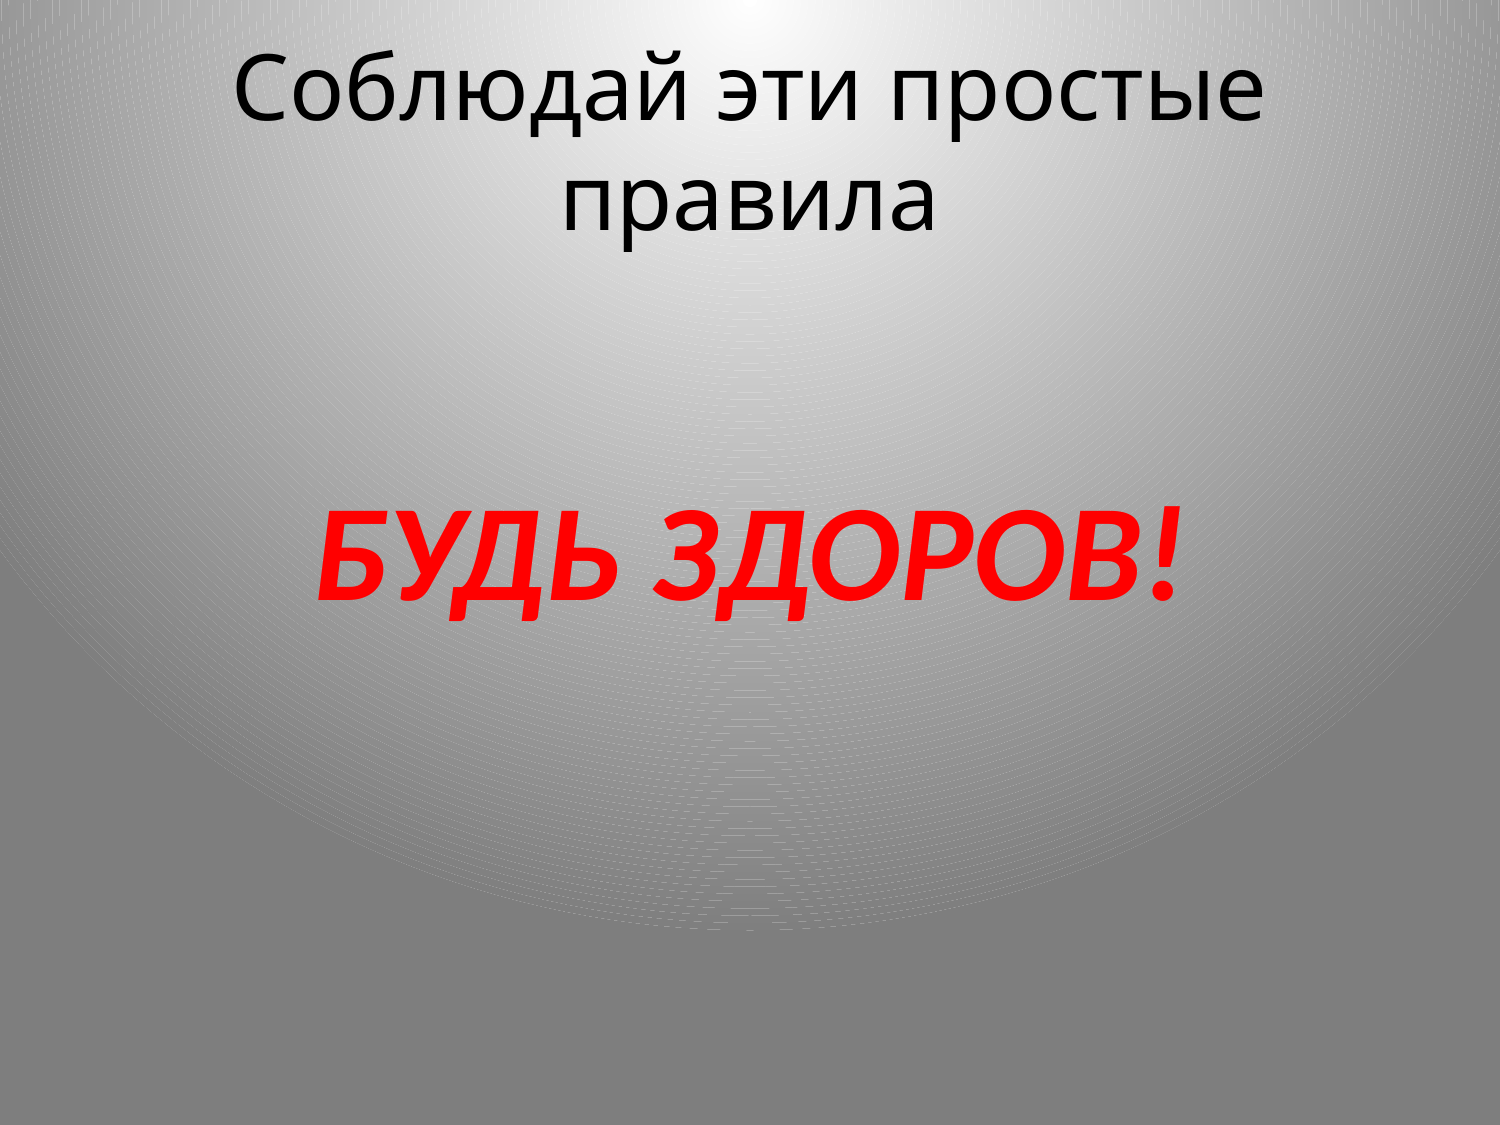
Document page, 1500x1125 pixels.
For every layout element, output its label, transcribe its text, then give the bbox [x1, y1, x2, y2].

list БУДЬ ЗДОРОВ! [75, 262, 1425, 1005]
title Соблюдай эти простые правила [75, 45, 1425, 233]
